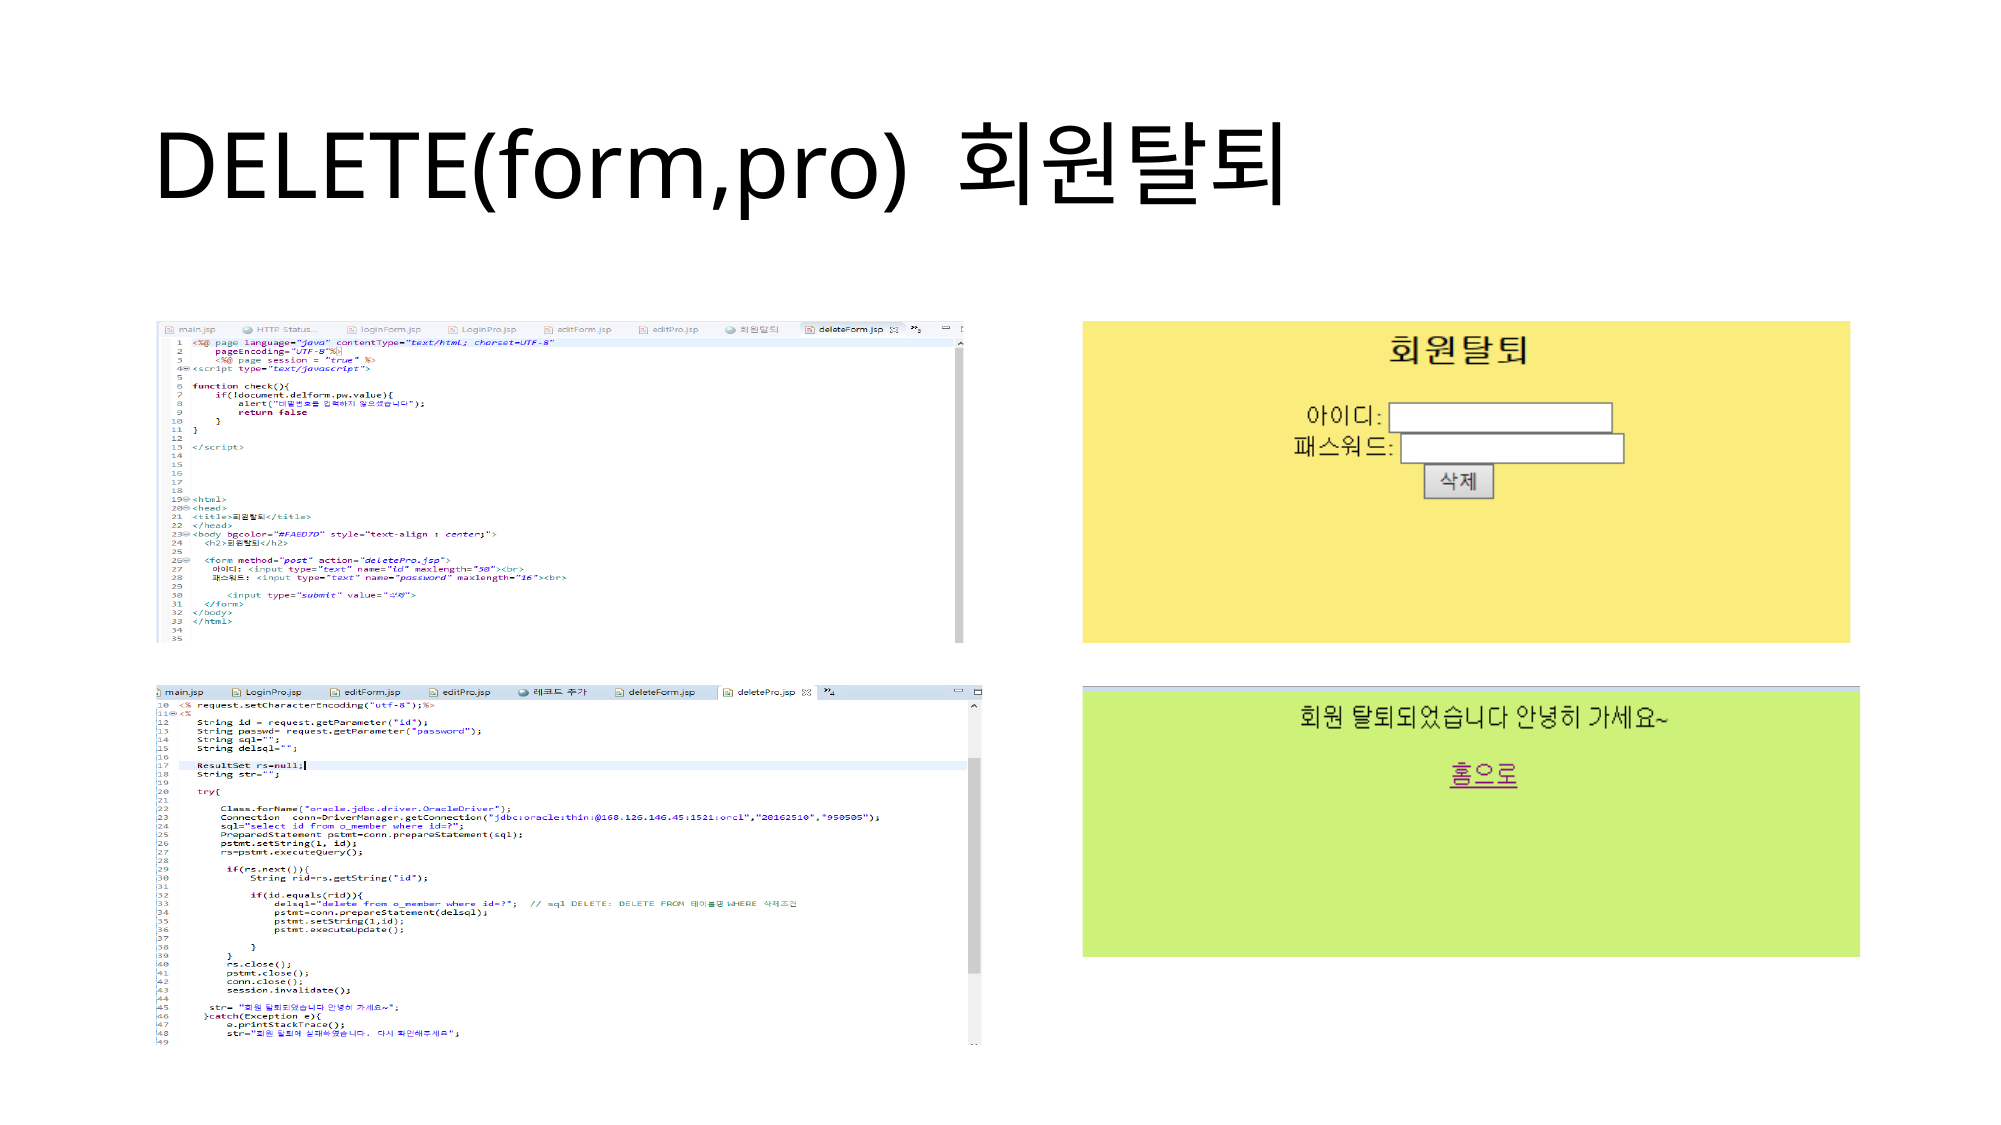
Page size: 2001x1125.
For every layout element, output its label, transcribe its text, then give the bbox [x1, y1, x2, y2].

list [156, 321, 964, 643]
title DELETE(form,pro) 회원탈퇴 [137, 59, 1863, 278]
picture [156, 685, 983, 1045]
picture [1082, 686, 1861, 957]
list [1082, 321, 1851, 643]
